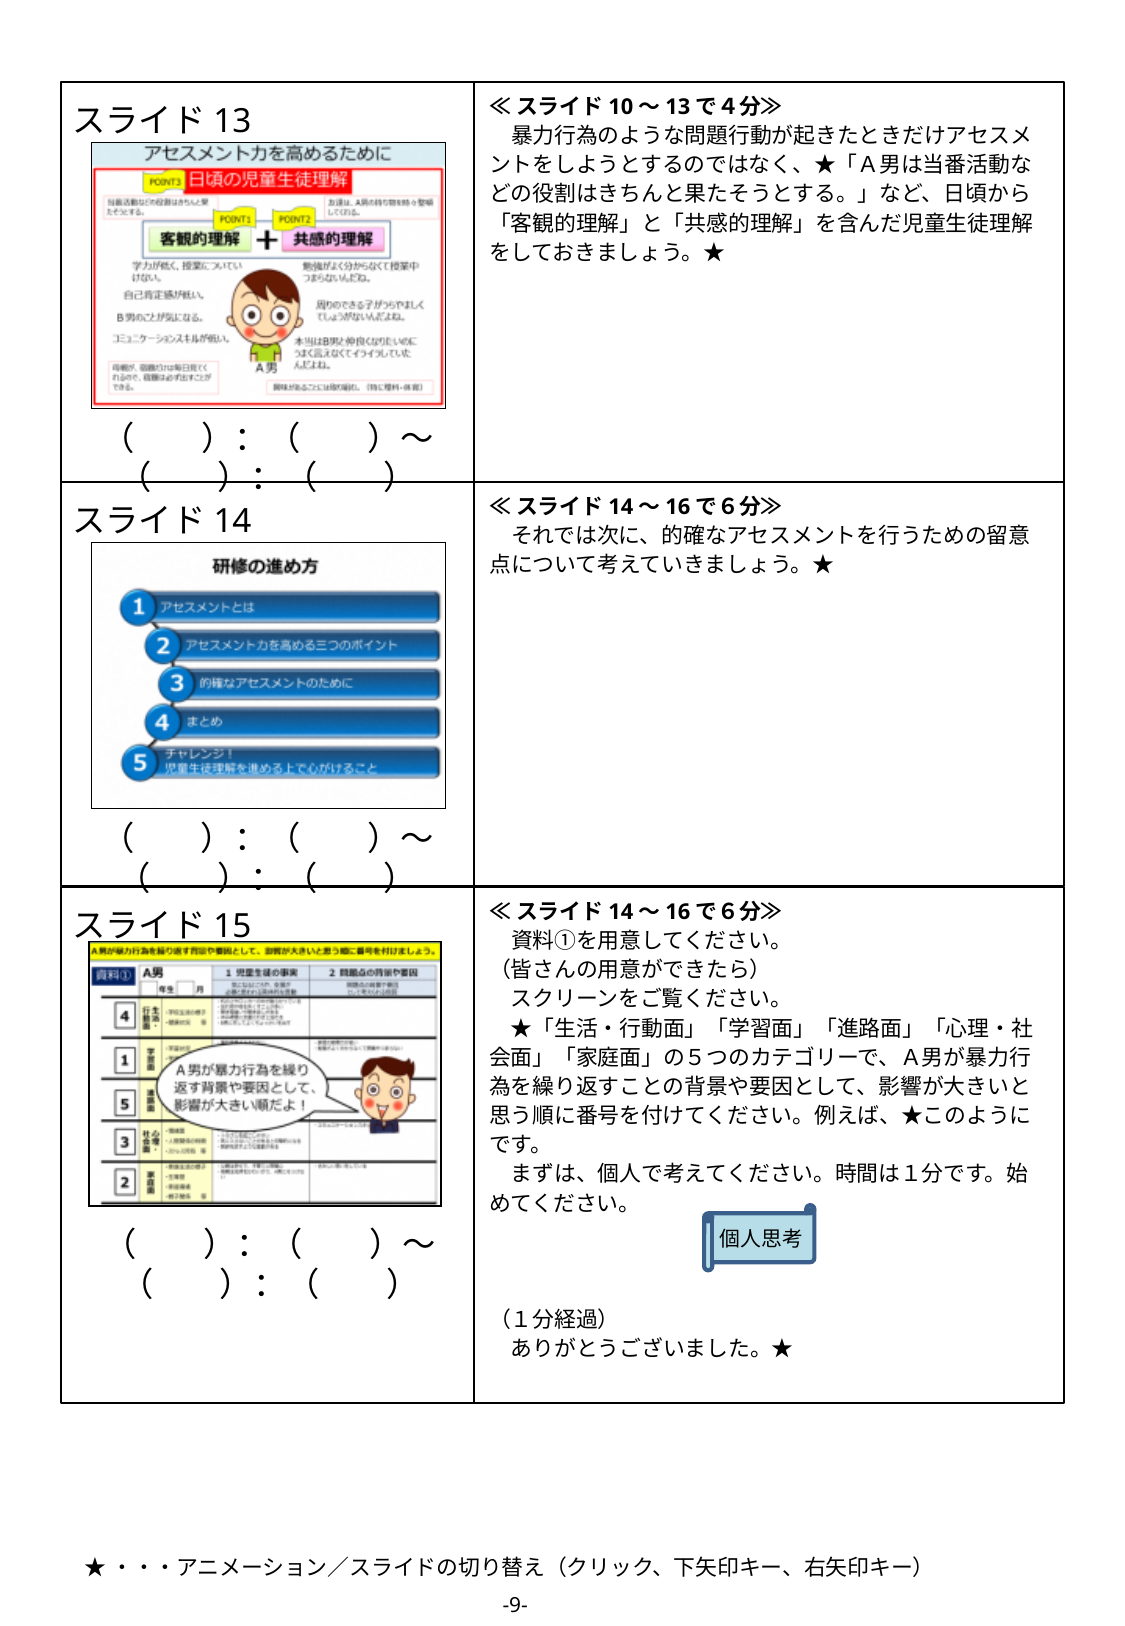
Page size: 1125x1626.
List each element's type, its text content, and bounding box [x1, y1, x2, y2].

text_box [60, 81, 1065, 481]
picture [90, 141, 446, 409]
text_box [60, 481, 1065, 886]
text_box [60, 886, 1065, 1404]
text_box -9- [487, 1588, 633, 1625]
picture [90, 542, 446, 809]
picture [89, 942, 441, 1206]
text_box ★・・・アニメーション／スライドの切り替え（クリック、下矢印キー、右矢印キー） [69, 1546, 950, 1588]
